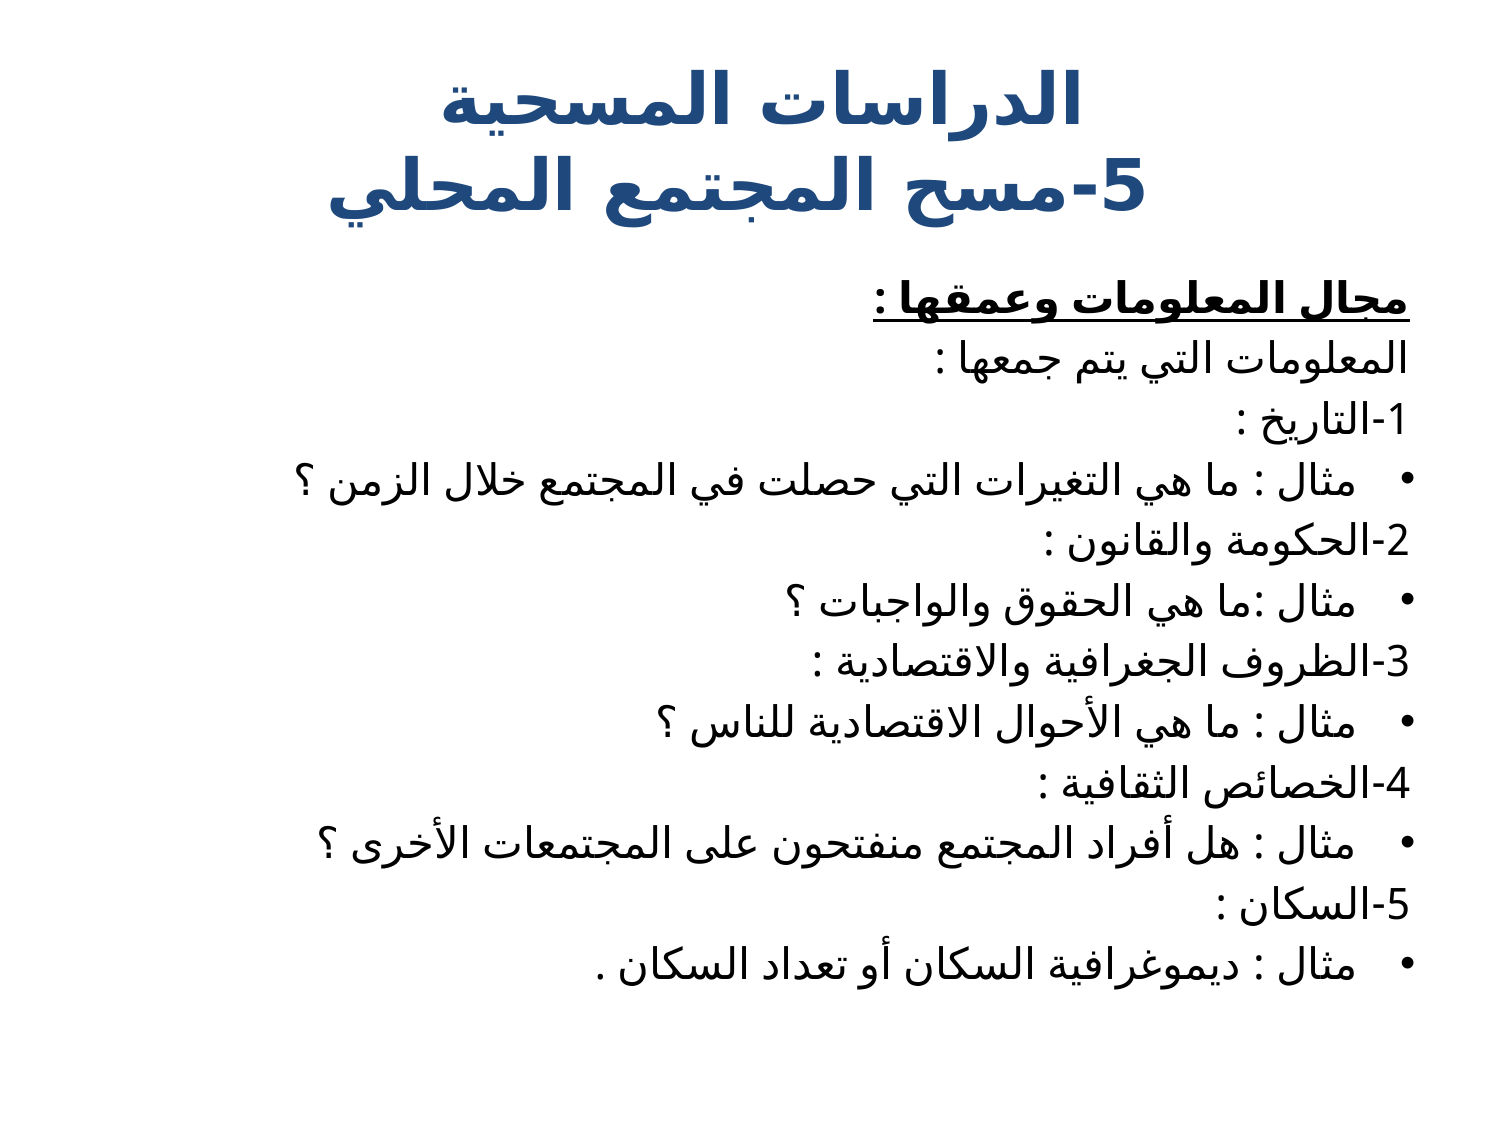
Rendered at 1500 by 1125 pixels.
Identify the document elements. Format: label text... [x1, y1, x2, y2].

list مجال المعلومات وعمقها : المعلومات التي يتم جمعها : 1-التاريخ : مثال : ما هي التغيرات التي حصلت في المجتمع خلال الزمن ؟ 2-الحكومة والقانون : مثال :ما هي الحقوق والواجبات ؟ 3-الظروف الجغرافية والاقتصادية : مثال : ما هي الأحوال الاقتصادية للناس ؟ 4-الخصائص الثقافية : مثال : هل أفراد المجتمع منفتحون على المجتمعات الأخرى ؟ 5-السكان : مثال : ديموغرافية السكان أو تعداد السكان . [75, 262, 1425, 1005]
title الدراسات المسحية 5-مسح المجتمع المحلي [75, 45, 1425, 233]
